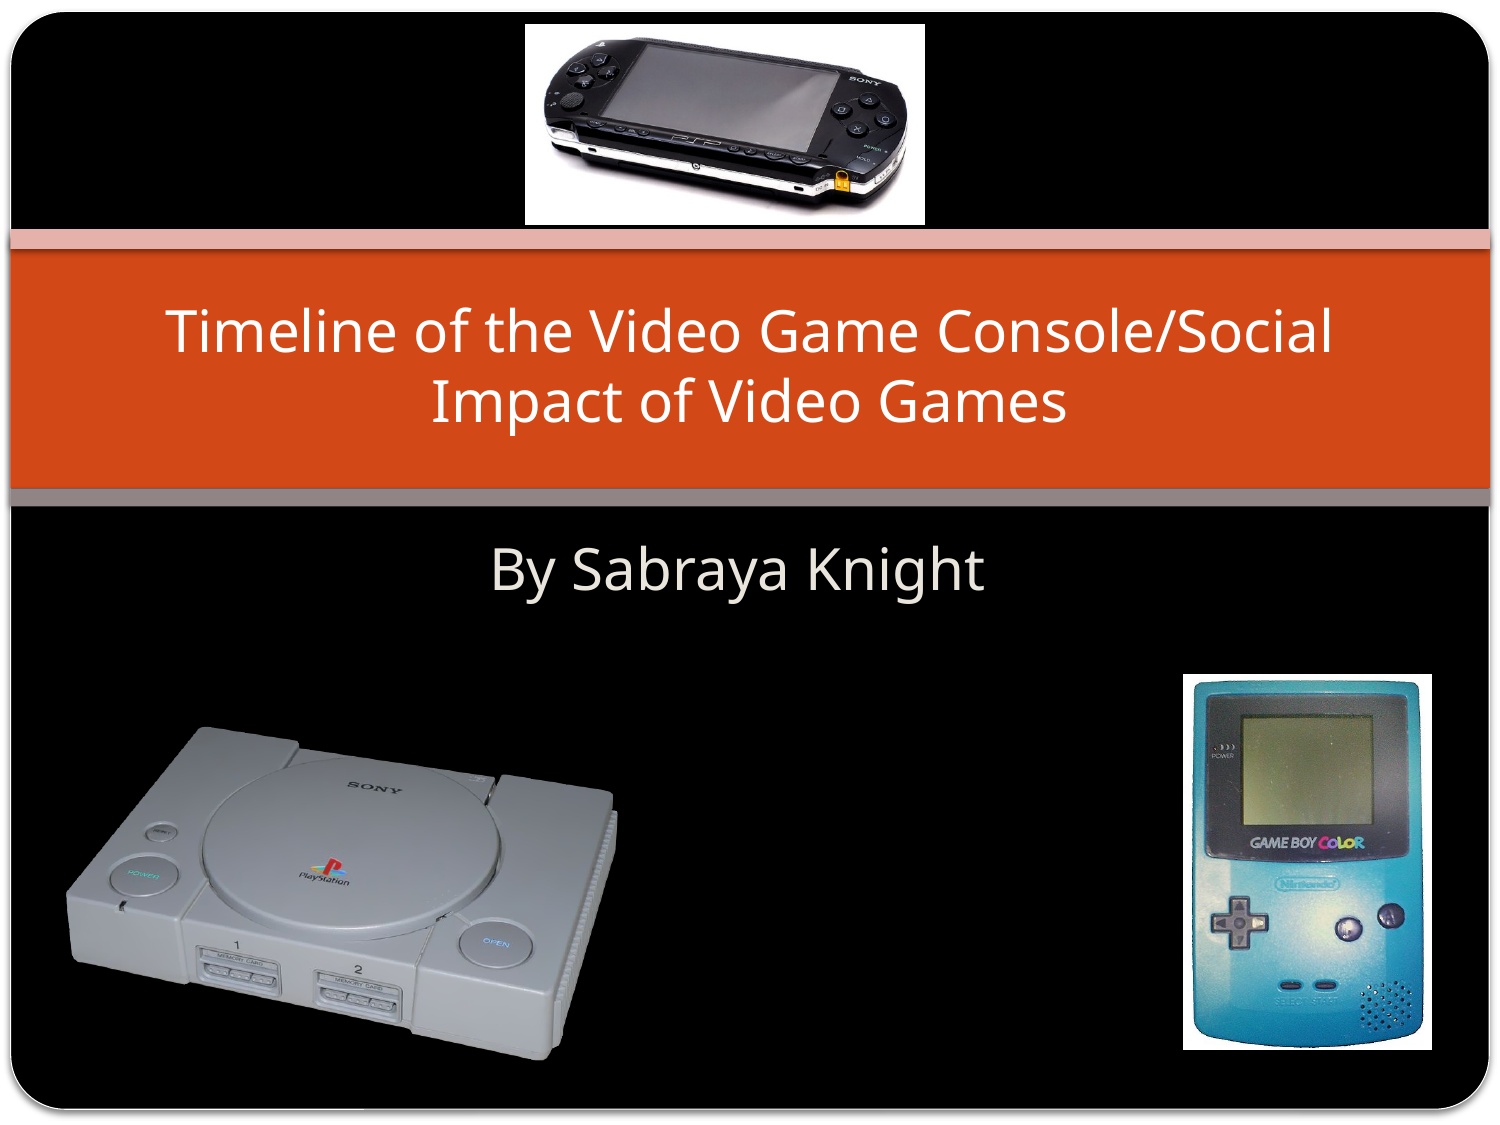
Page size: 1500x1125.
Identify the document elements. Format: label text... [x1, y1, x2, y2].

title Timeline of the Video Game Console/Social Impact of Video Games [75, 247, 1425, 489]
subtitle By Sabraya Knight [212, 525, 1263, 788]
picture [524, 24, 926, 226]
picture [62, 724, 626, 1063]
picture [1183, 674, 1432, 1051]
